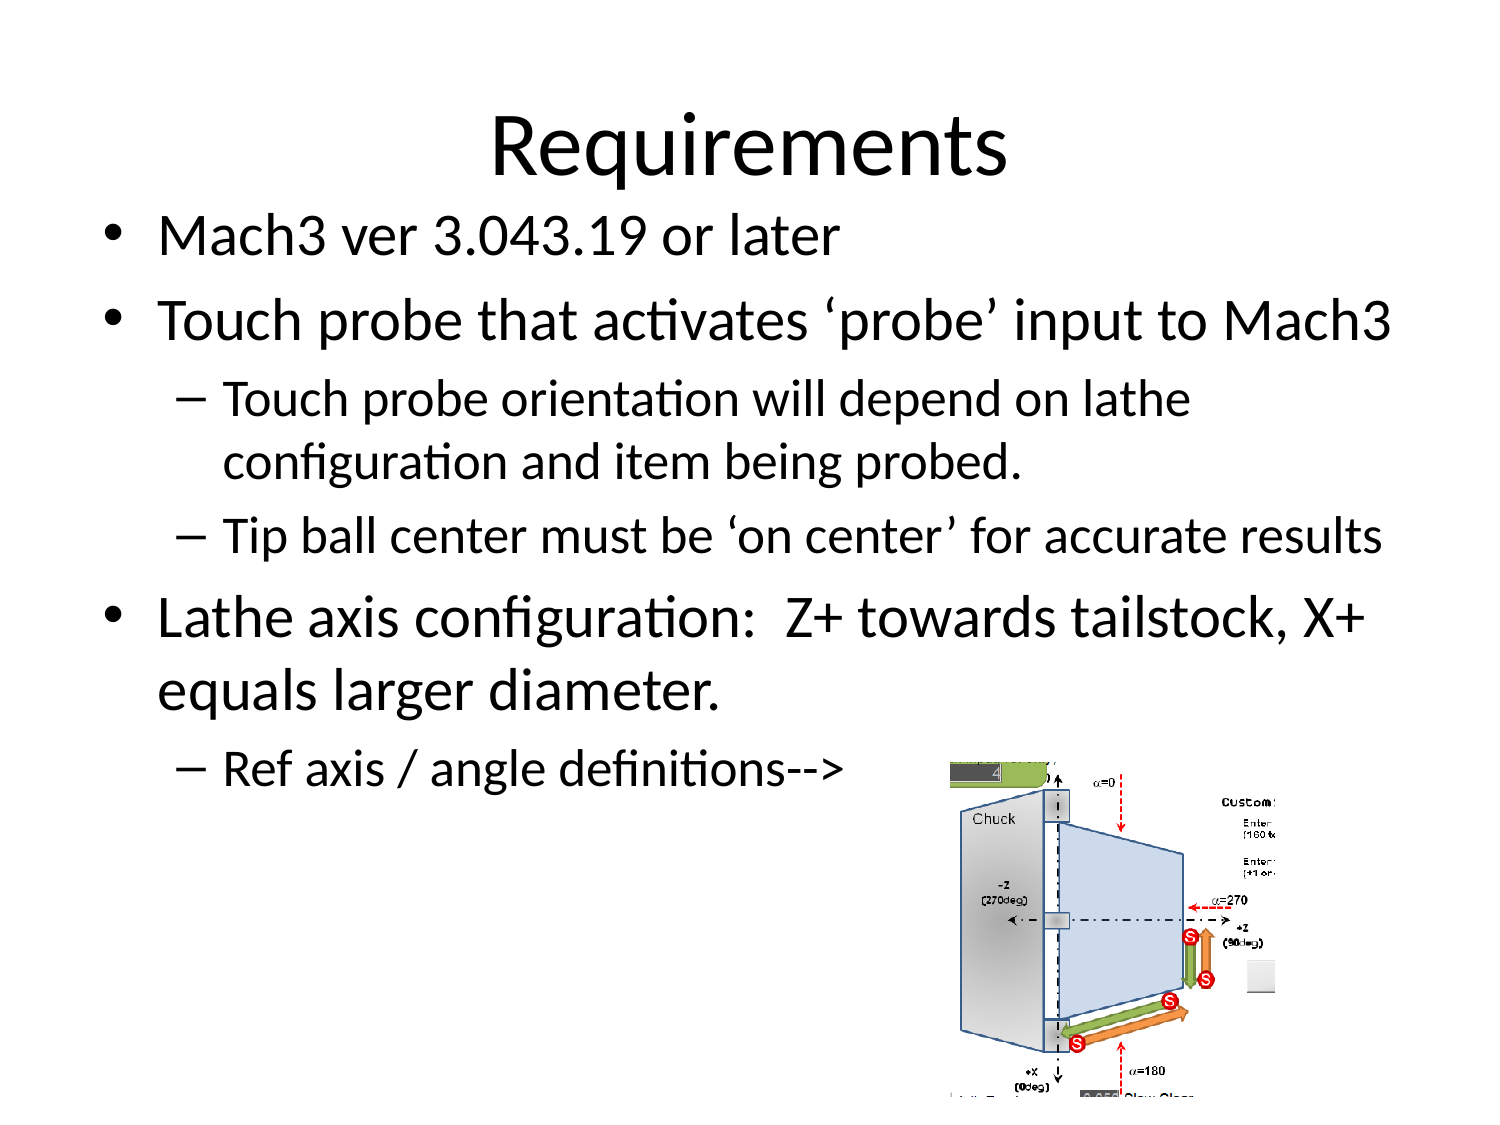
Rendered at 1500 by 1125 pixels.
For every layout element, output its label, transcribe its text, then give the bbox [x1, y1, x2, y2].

title Requirements [75, 45, 1425, 233]
list Mach3 ver 3.043.19 or later Touch probe that activates ‘probe’ input to Mach3 Touch probe orientation will depend on lathe configuration and item being probed. Tip ball center must be ‘on center’ for accurate results Lathe axis configuration: Z+ towards tailstock, X+ equals larger diameter. Ref axis / angle definitions--> [87, 187, 1438, 930]
picture [949, 762, 1276, 1097]
